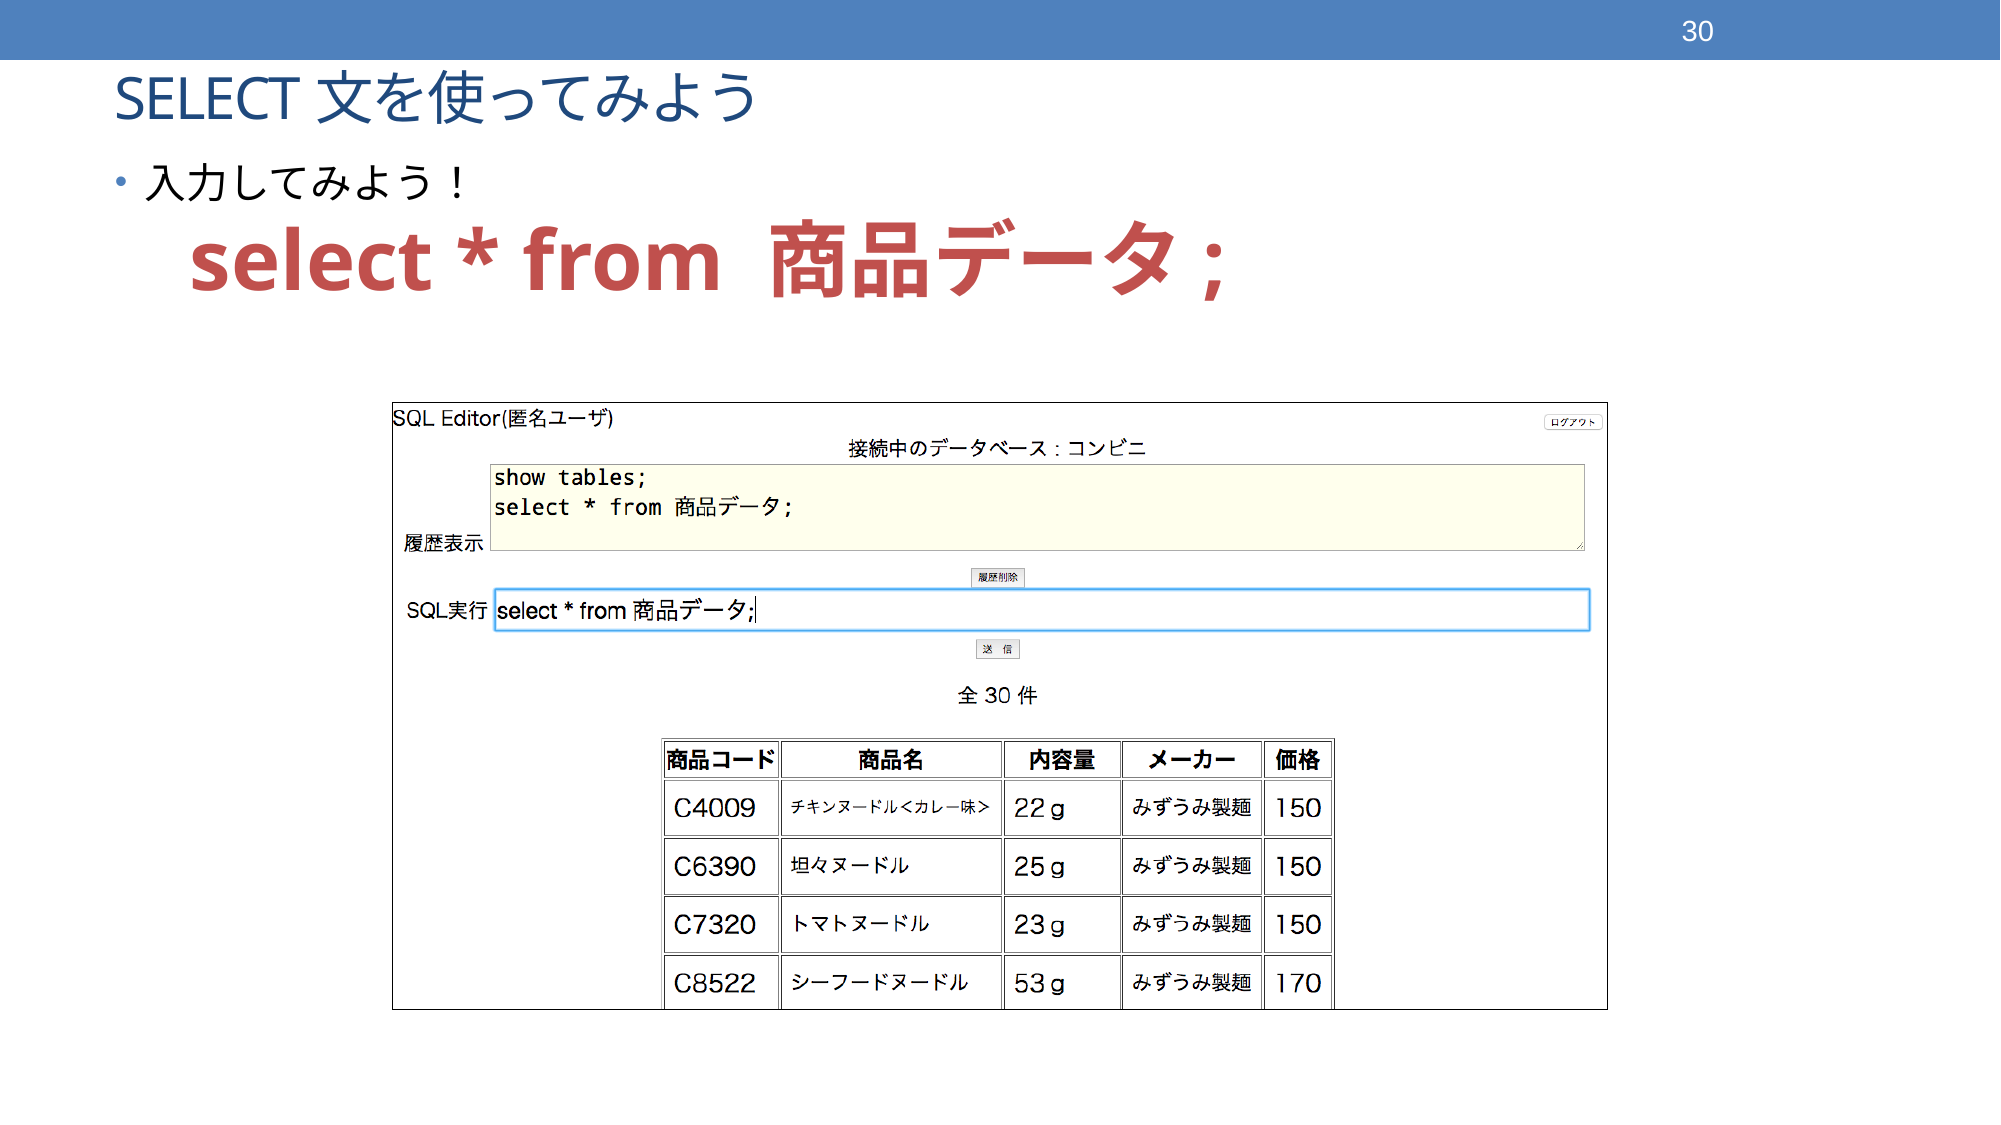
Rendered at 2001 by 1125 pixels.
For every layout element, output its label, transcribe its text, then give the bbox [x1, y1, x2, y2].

slide_number 30 [1666, 3, 1900, 57]
title SELECT文を使ってみよう [99, 59, 1900, 133]
list 入力してみよう！ select * from 商品データ; [99, 149, 1900, 1063]
picture [392, 402, 1608, 1010]
